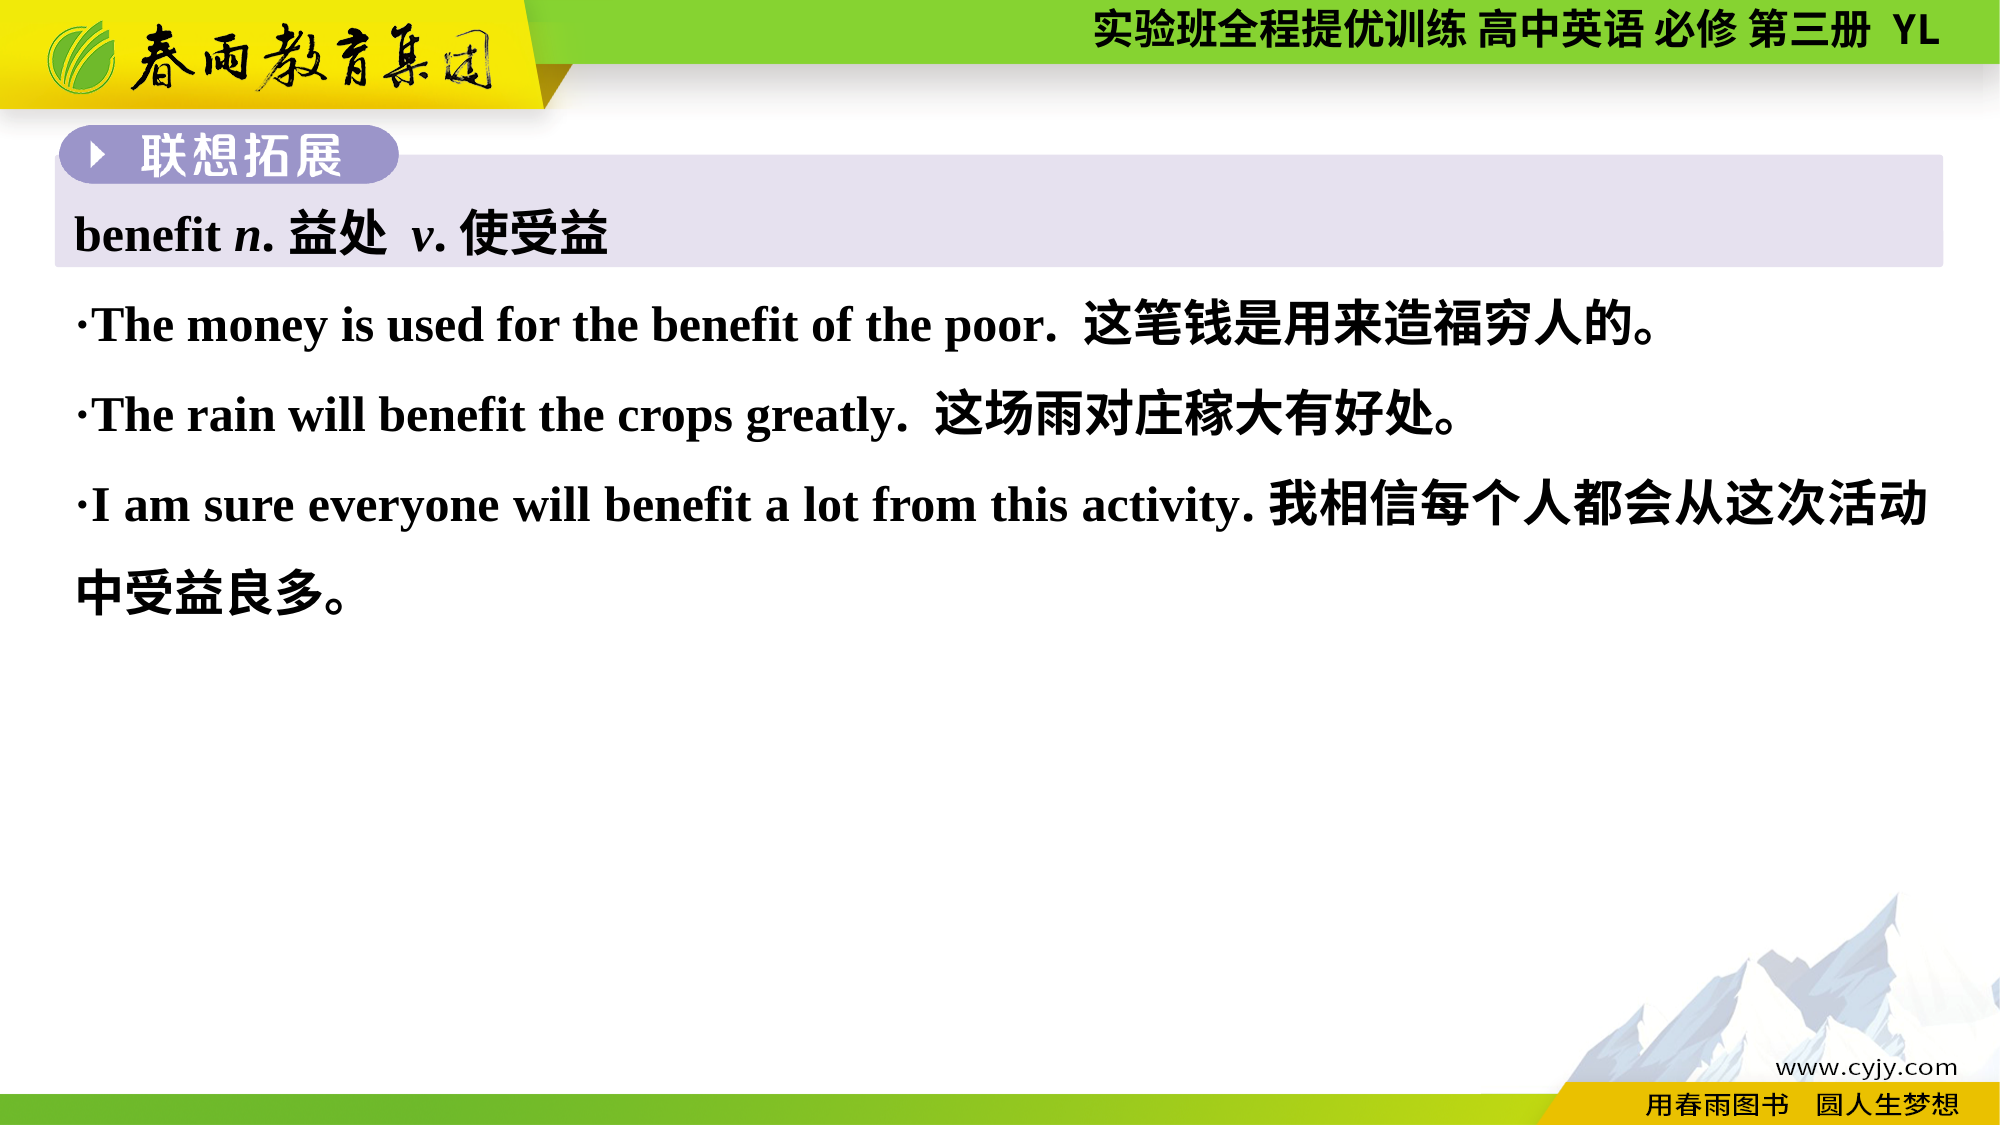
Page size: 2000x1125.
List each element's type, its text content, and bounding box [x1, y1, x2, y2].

picture [0, 0, 2000, 1125]
text_box [54, 190, 59, 268]
text_box [404, 154, 1944, 163]
list benefit n.益处 v.使受益 ·The money is used for the benefit of the poor. 这笔钱是用来造福穷人的。 ·The rain will benefit the crops greatly. 这场雨对庄稼大有好处。 ·I am sure everyone will benefit a lot from this activity.我相信每个人都会从这次活动中受益良多。 [59, 163, 1944, 634]
